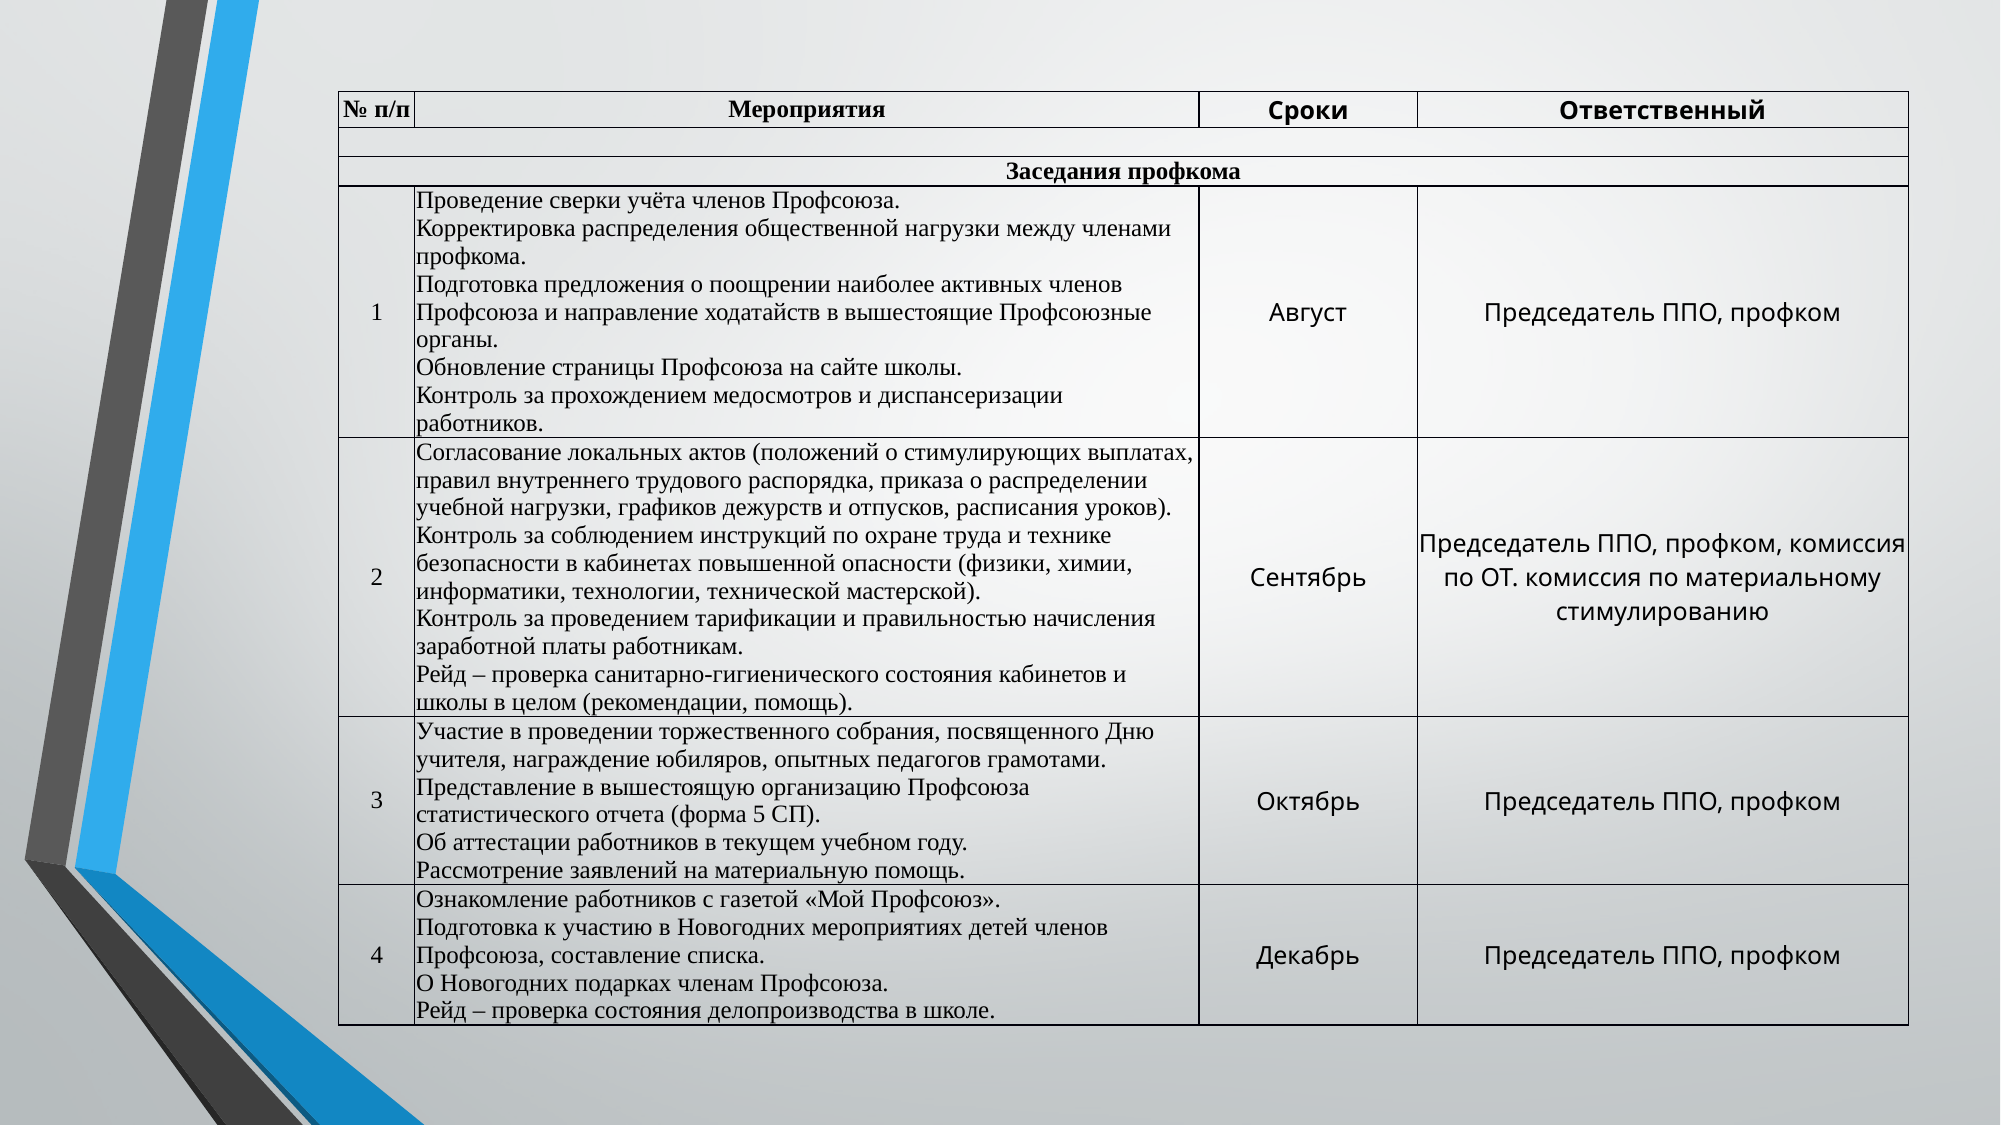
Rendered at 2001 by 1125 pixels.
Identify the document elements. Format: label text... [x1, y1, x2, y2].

table_cell Председатель ППО, профком, комиссия по ОТ. комиссия по материальному стимулированию [1418, 438, 1908, 716]
table_cell Октябрь [1200, 717, 1417, 884]
table_header Сроки [1200, 92, 1417, 127]
table_cell Председатель ППО, профком [1418, 717, 1908, 884]
table_cell Согласование локальных актов (положений о стимулирующих выплатах, правил внутреннего трудового распорядка, приказа о распределении учебной нагрузки, графиков дежурств и отпусков, расписания уроков). Контроль за соблюдением инструкций по охране труда и технике безопасности в кабинетах повышенной опасности (физики, химии, информатики, технологии, технической мастерской). Контроль за проведением тарификации и правильностью начисления заработной платы работникам. Рейд – проверка санитарно-гигиенического состояния кабинетов и школы в целом (рекомендации, помощь). [415, 438, 1198, 716]
table_header Ответственный [1418, 92, 1908, 127]
table_cell 1 [339, 187, 414, 437]
table_cell 4 [339, 885, 414, 1024]
table_cell Председатель ППО, профком [1418, 885, 1908, 1024]
table_cell Август [1200, 187, 1417, 437]
table_cell 3 [339, 717, 414, 884]
table_cell Декабрь [1200, 885, 1417, 1024]
table_cell 2 [339, 438, 414, 716]
table_cell Участие в проведении торжественного собрания, посвященного Дню учителя, награждение юбиляров, опытных педагогов грамотами. Представление в вышестоящую организацию Профсоюза статистического отчета (форма 5 СП). Об аттестации работников в текущем учебном году. Рассмотрение заявлений на материальную помощь. [415, 717, 1198, 884]
table_cell Председатель ППО, профком [1418, 187, 1908, 437]
table_cell Сентябрь [1200, 438, 1417, 716]
table_cell Заседания профкома [339, 157, 1908, 185]
table_header № п/п [339, 92, 414, 127]
table_cell Ознакомление работников с газетой «Мой Профсоюз». Подготовка к участию в Новогодних мероприятиях детей членов Профсоюза, составление списка. О Новогодних подарках членам Профсоюза. Рейд – проверка состояния делопроизводства в школе. [415, 885, 1198, 1024]
table_cell [339, 128, 1908, 156]
table_header Мероприятия [415, 92, 1198, 127]
table_cell Проведение сверки учёта членов Профсоюза. Корректировка распределения общественной нагрузки между членами профкома. Подготовка предложения о поощрении наиболее активных членов Профсоюза и направление ходатайств в вышестоящие Профсоюзные органы. Обновление страницы Профсоюза на сайте школы. Контроль за прохождением медосмотров и диспансеризации работников. [415, 187, 1198, 437]
